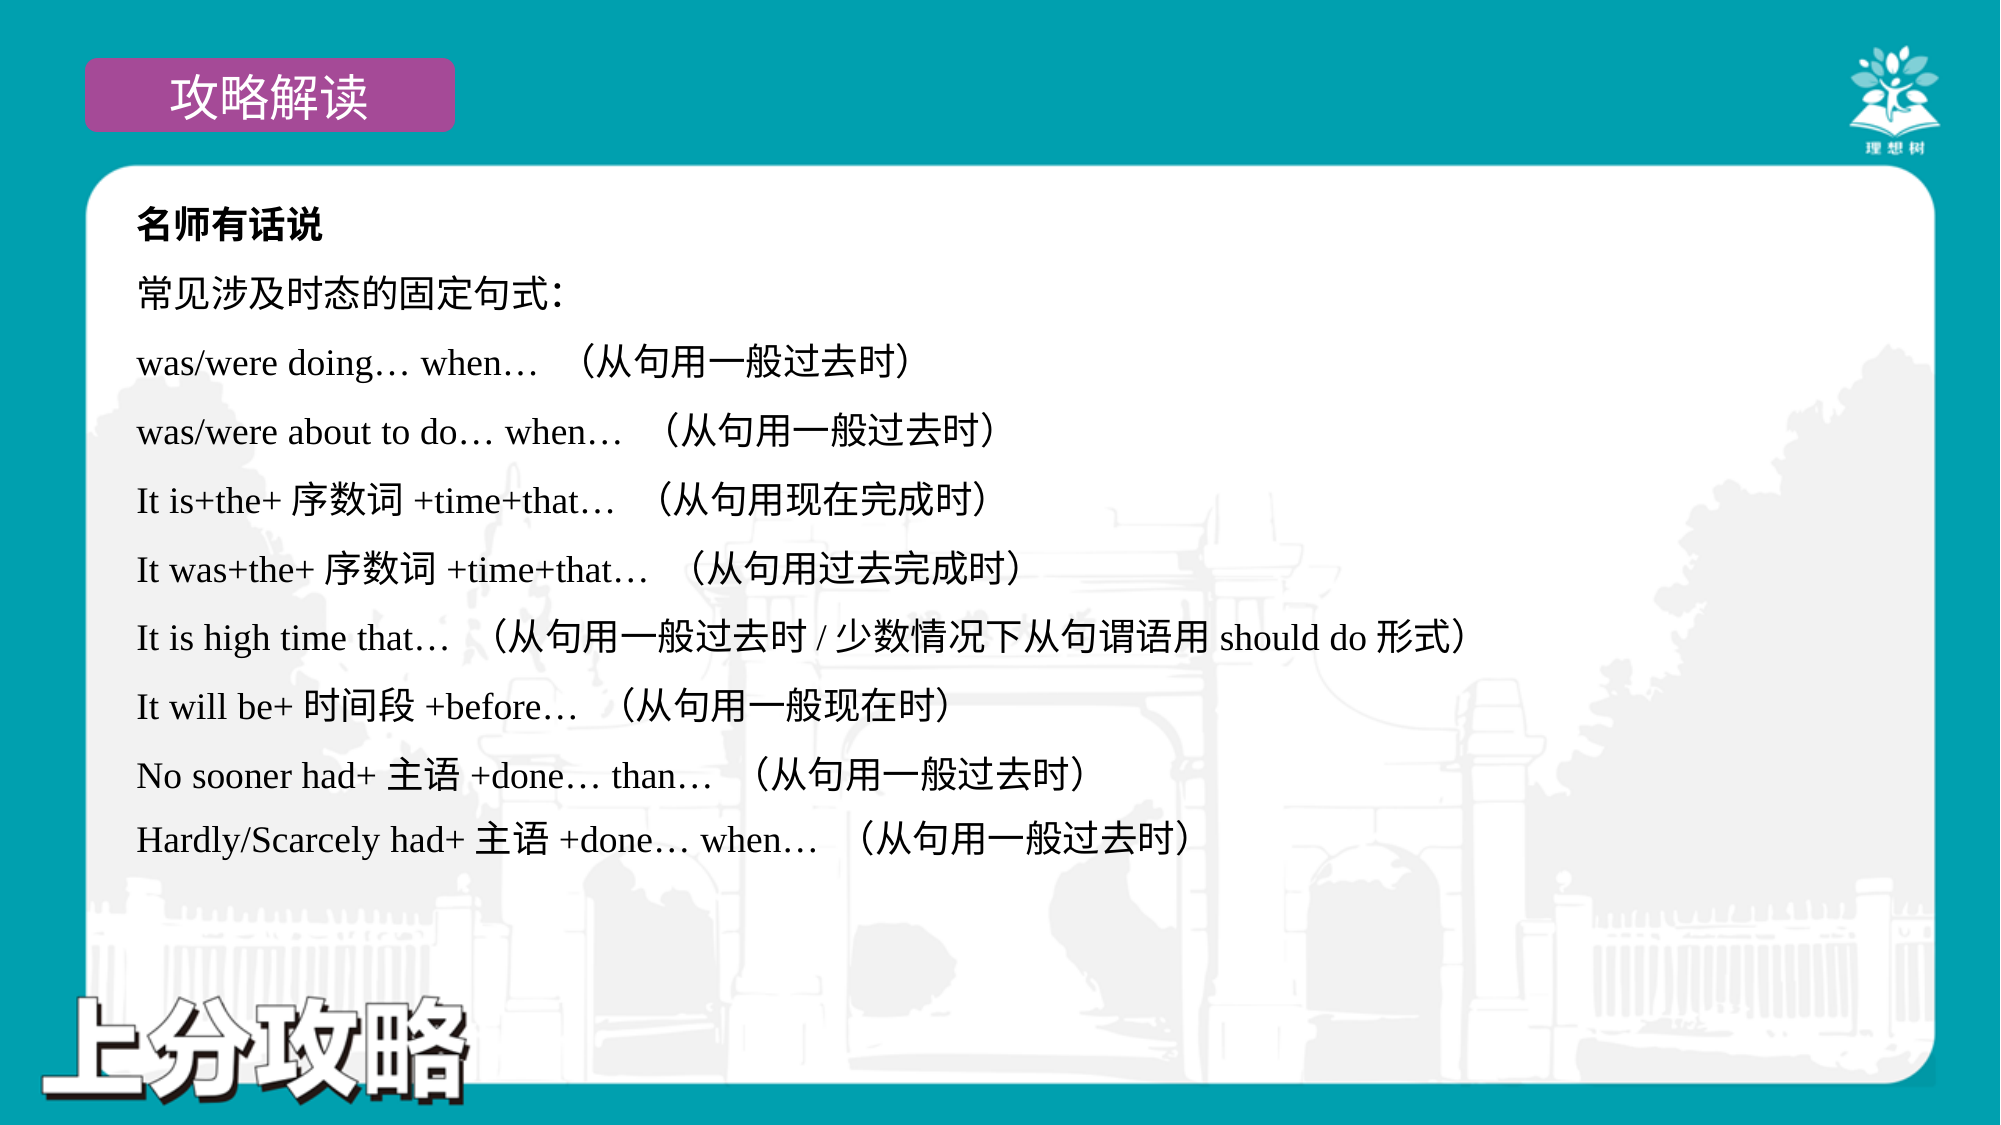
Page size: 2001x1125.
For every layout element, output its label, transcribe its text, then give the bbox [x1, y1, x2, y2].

picture [0, 0, 2000, 1125]
text_box 名师有话说 常见涉及时态的固定句式： was/were doing… when… （从句用一般过去时） was/were about to do… when… （从句用一般过去时） It is+the+序数词+time+that… （从句用现在完成时） It was+the+序数词+time+that… （从句用过去完成时） It is high time that… （从句用一般过去时/少数情况下从句谓语用should do形式） It will be+时间段+before… （从句用一般现在时） No sooner had+主语+done… than… （从句用一般过去时） Hardly/Scarcely had+主语+done… when… （从句用一般过去时） [136, 177, 1865, 854]
